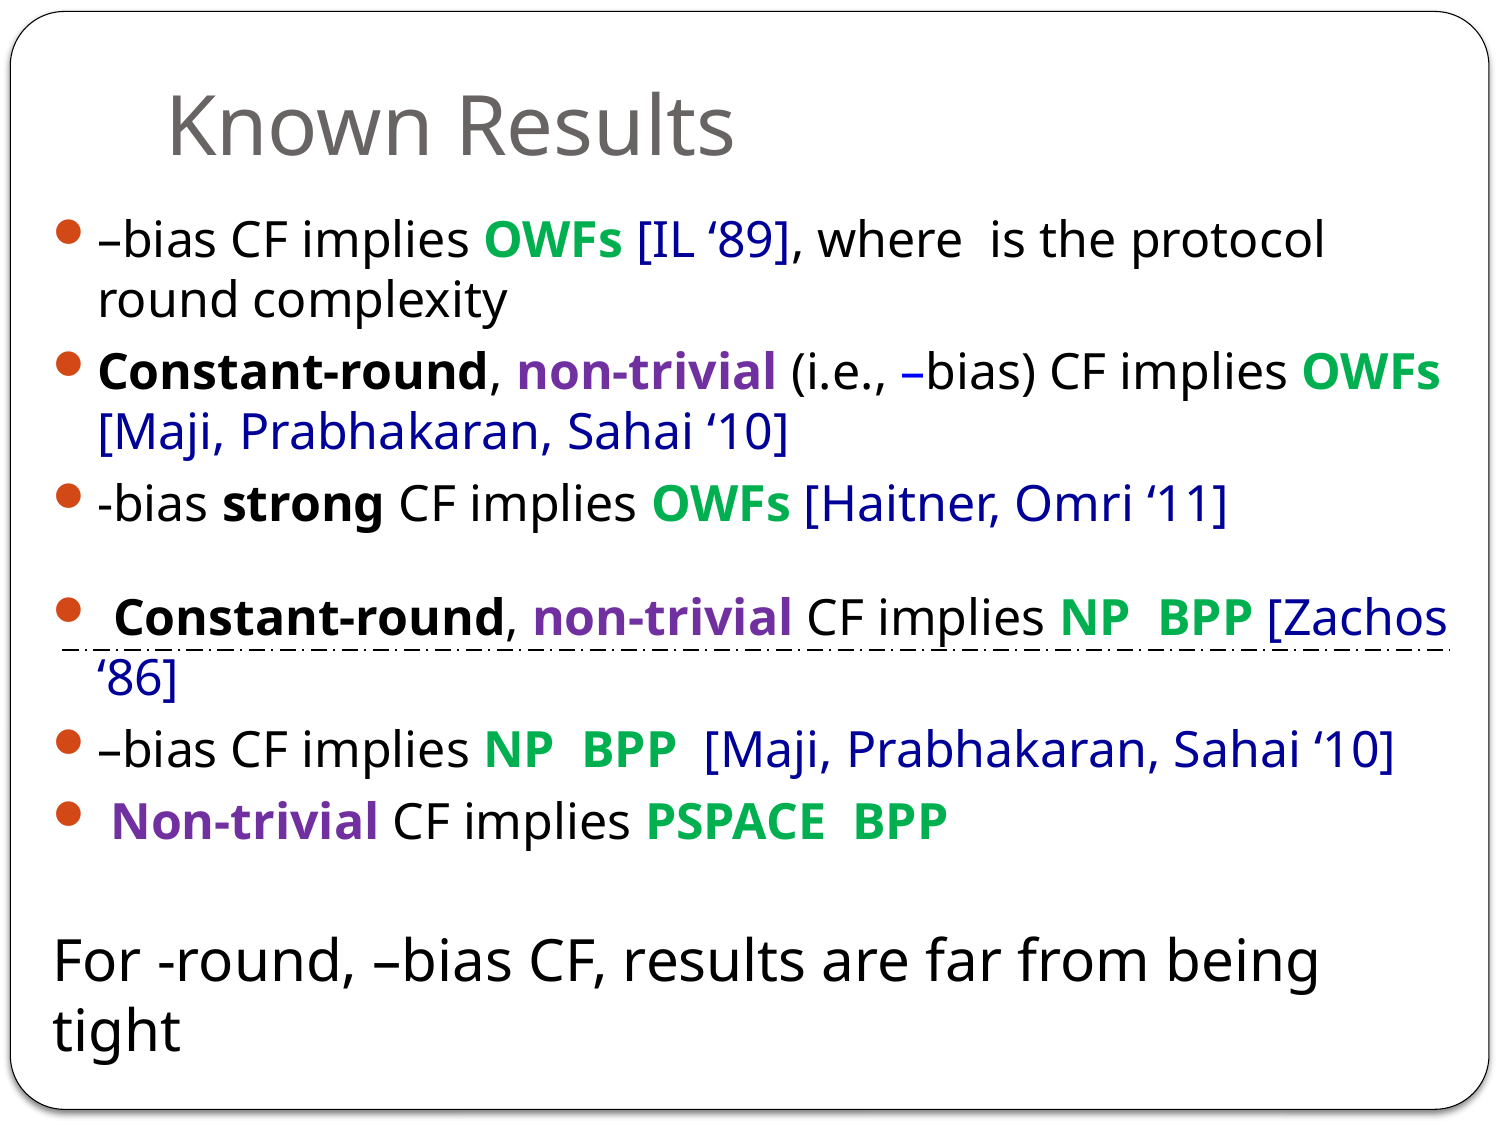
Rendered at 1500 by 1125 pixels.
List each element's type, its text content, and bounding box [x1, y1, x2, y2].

title Known Results [149, 0, 1426, 188]
